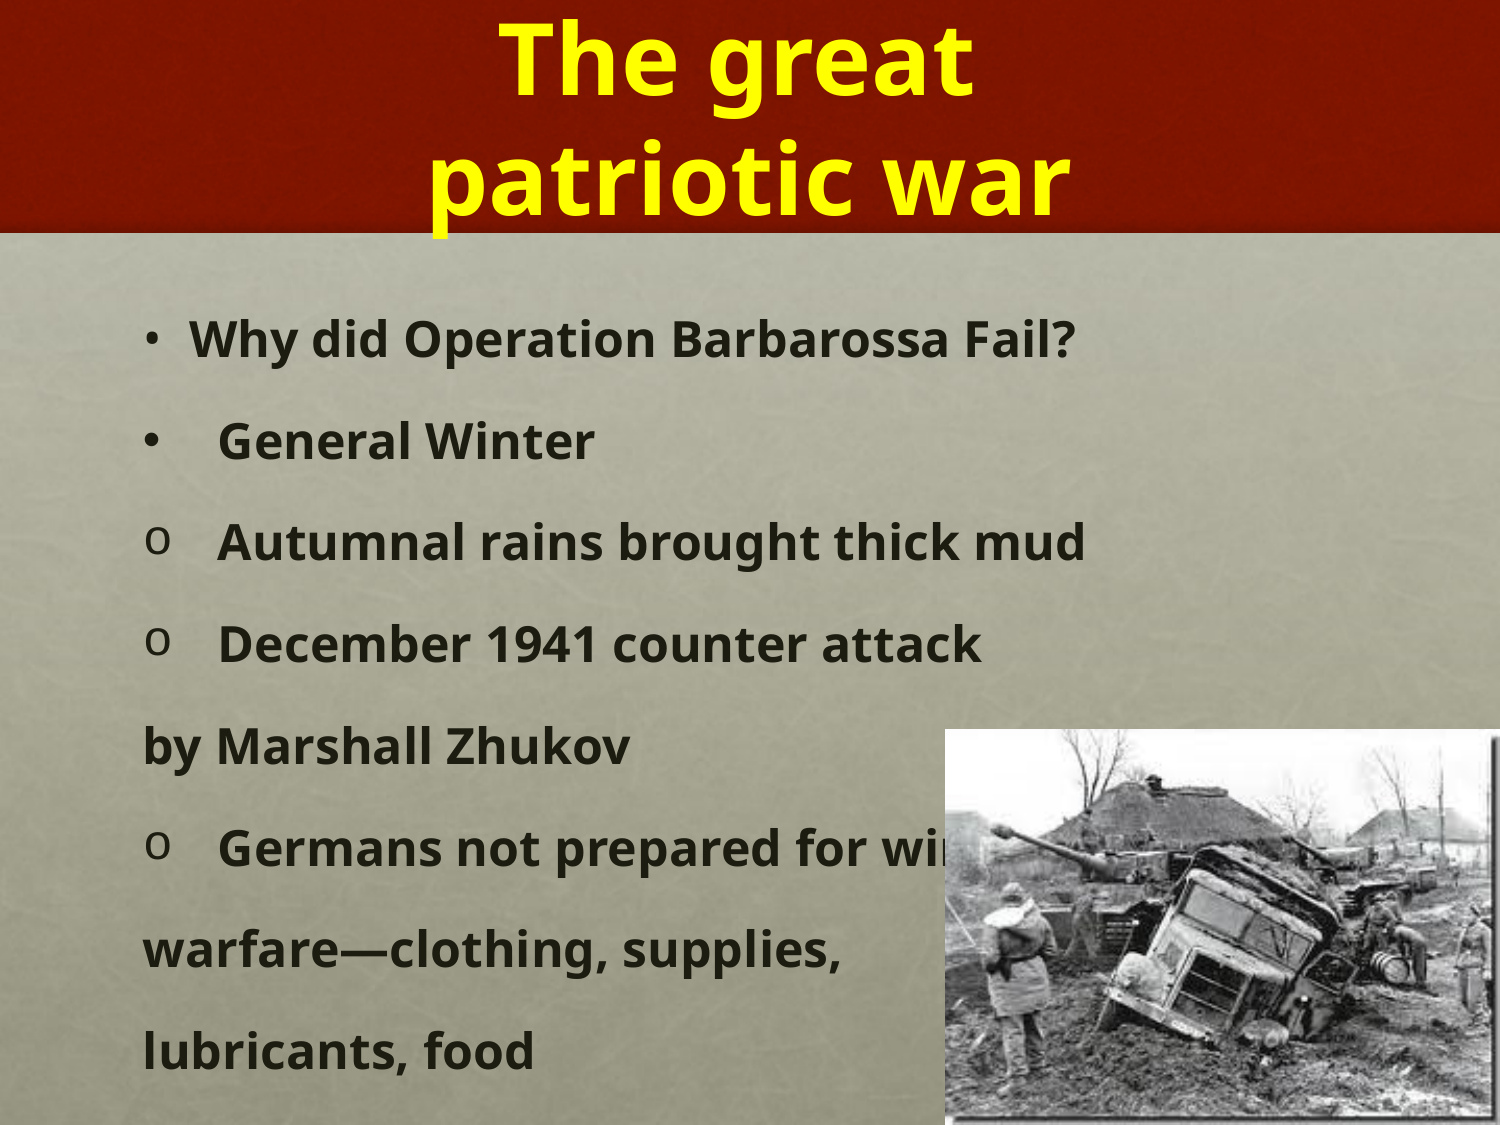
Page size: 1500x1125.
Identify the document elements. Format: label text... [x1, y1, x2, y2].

picture [0, 214, 1500, 1125]
list Why did Operation Barbarossa Fail? General Winter Autumnal rains brought thick mud December 1941 counter attack by Marshall Zhukov Germans not prepared for winter warfare—clothing, supplies, lubricants, food [127, 299, 1372, 1125]
title The great patriotic war [127, 10, 1372, 221]
